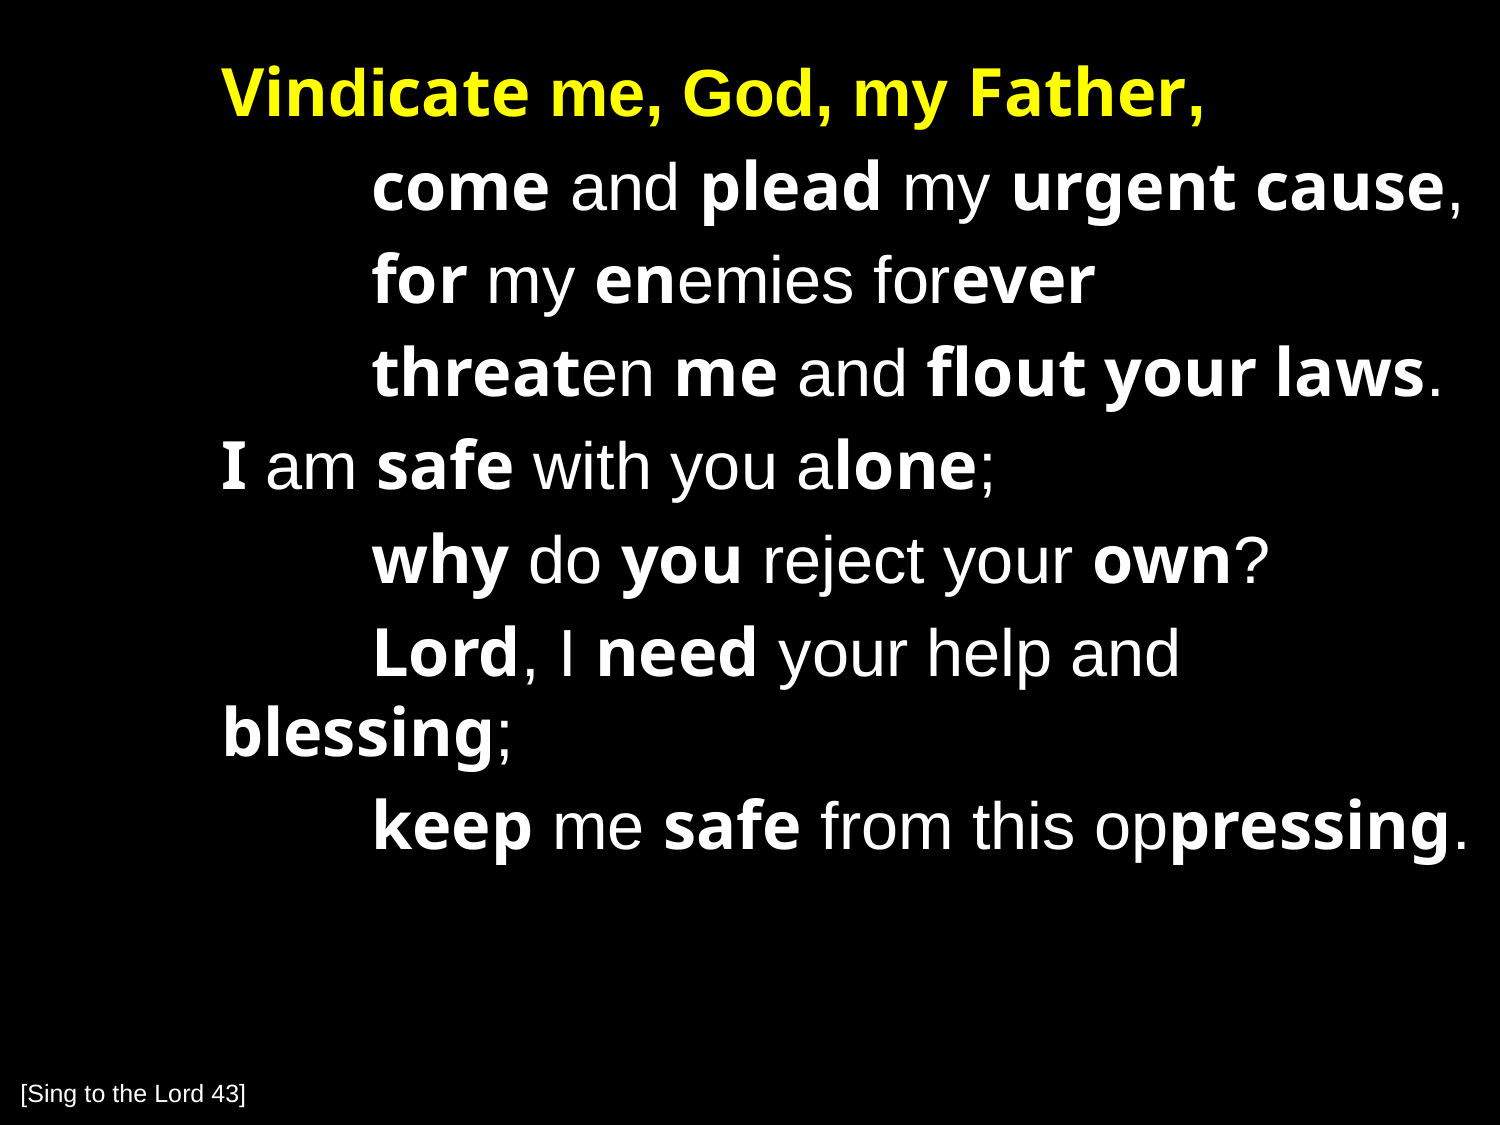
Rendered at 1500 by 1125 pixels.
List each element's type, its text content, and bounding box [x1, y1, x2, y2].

text_box [Sing to the Lord 43] [5, 1070, 526, 1115]
list Vindicate me, God, my Father, come and plead my urgent cause, for my enemies forever threaten me and flout your laws. I am safe with you alone; why do you reject your own? Lord, I need your help and blessing; keep me safe from this oppressing. [0, 42, 1500, 1047]
